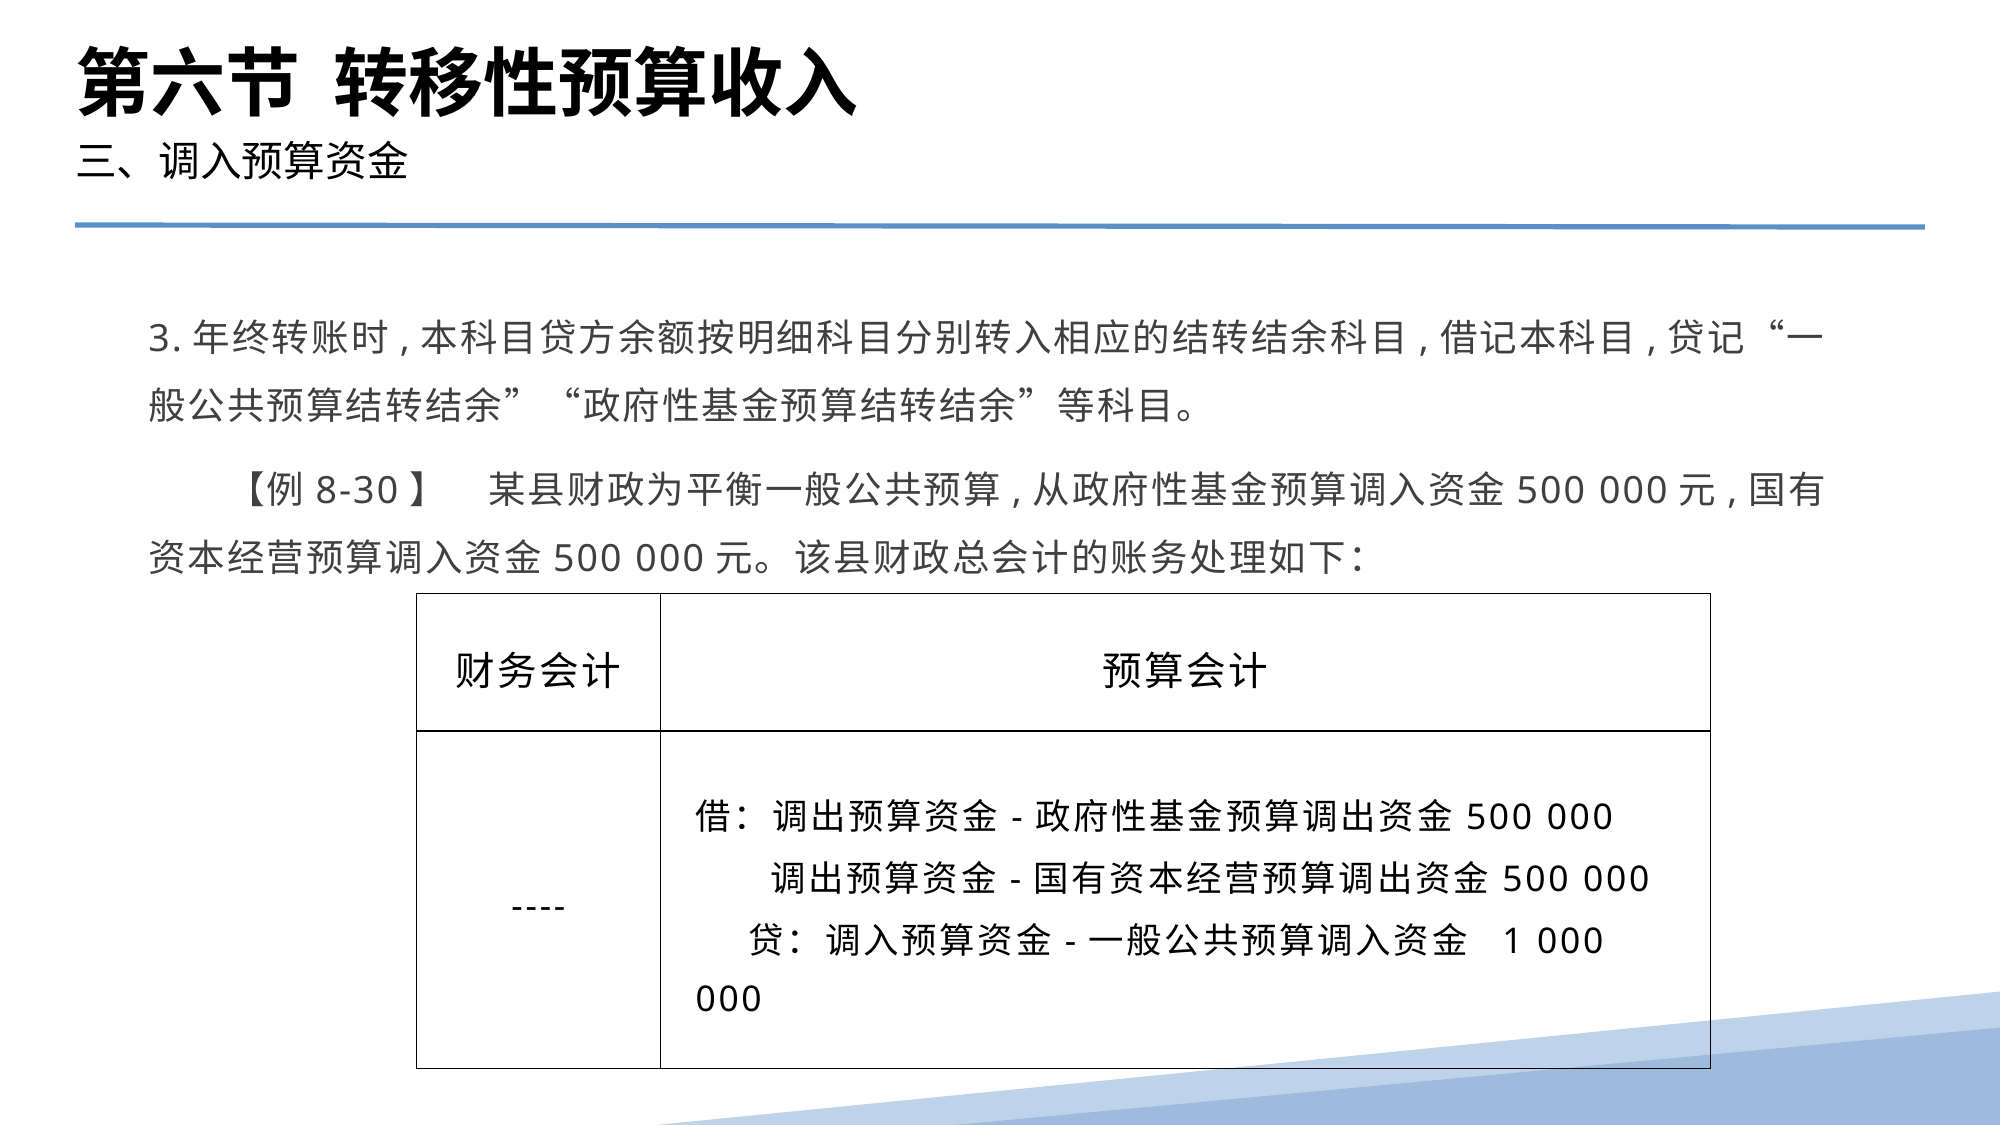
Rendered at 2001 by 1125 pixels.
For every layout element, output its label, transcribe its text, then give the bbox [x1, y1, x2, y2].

table_header 预算会计 [661, 594, 1710, 730]
table_header 财务会计 [417, 594, 660, 730]
text_box 3.年终转账时,本科目贷方余额按明细科目分别转入相应的结转结余科目,借记本科目,贷记“一般公共预算结转结余”“政府性基金预算结转结余”等科目。 【例8-30】 某县财政为平衡一般公共预算,从政府性基金预算调入资金500 000元,国有资本经营预算调入资金500 000元。该县财政总会计的账务处理如下： [138, 254, 1872, 616]
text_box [74, 224, 1925, 228]
text_box 三、调入预算资金 [75, 124, 1925, 200]
table_cell 借：调出预算资金-政府性基金预算调出资金500 000 调出预算资金-国有资本经营预算调出资金500 000 贷：调入预算资金-一般公共预算调入资金 1 000 000 [661, 732, 1710, 991]
text_box 第六节 转移性预算收入 [75, 24, 1925, 124]
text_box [656, 991, 2000, 1125]
table_cell ---- [417, 732, 660, 1068]
